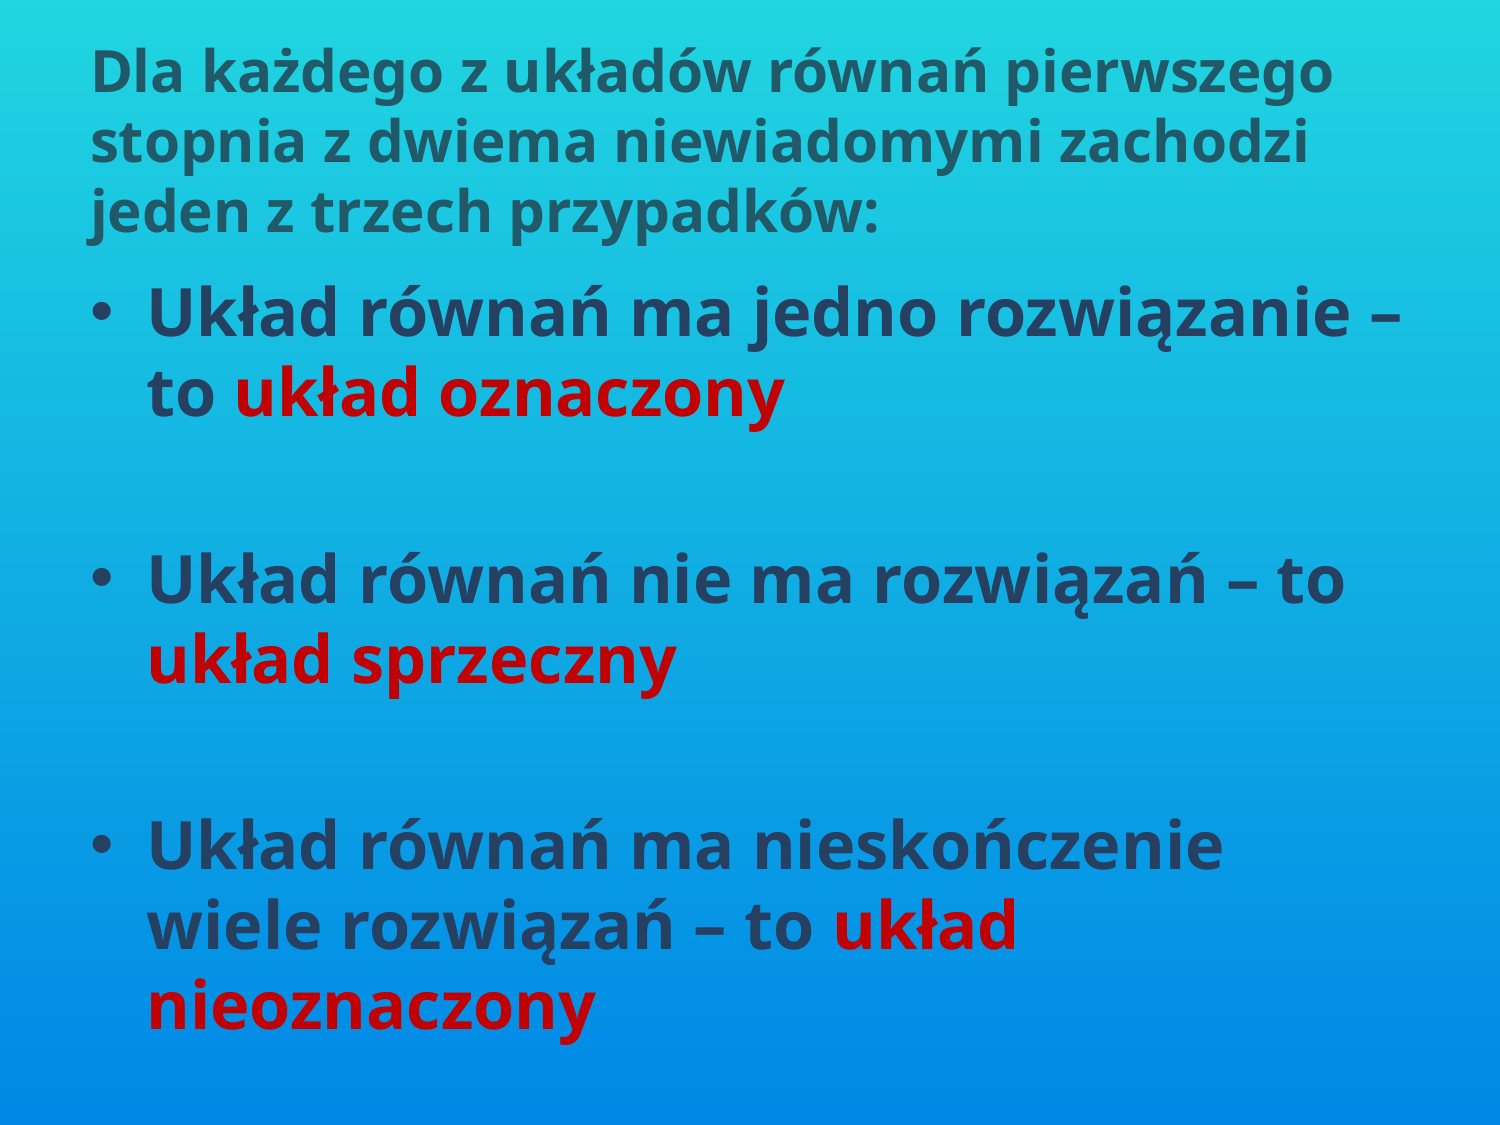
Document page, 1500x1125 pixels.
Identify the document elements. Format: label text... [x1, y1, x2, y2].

title Dla każdego z układów równań pierwszego stopnia z dwiema niewiadomymi zachodzi jeden z trzech przypadków: [75, 45, 1425, 233]
list Układ równań ma jedno rozwiązanie – to układ oznaczony Układ równań nie ma rozwiązań – to układ sprzeczny Układ równań ma nieskończenie wiele rozwiązań – to układ nieoznaczony [75, 262, 1425, 1005]
